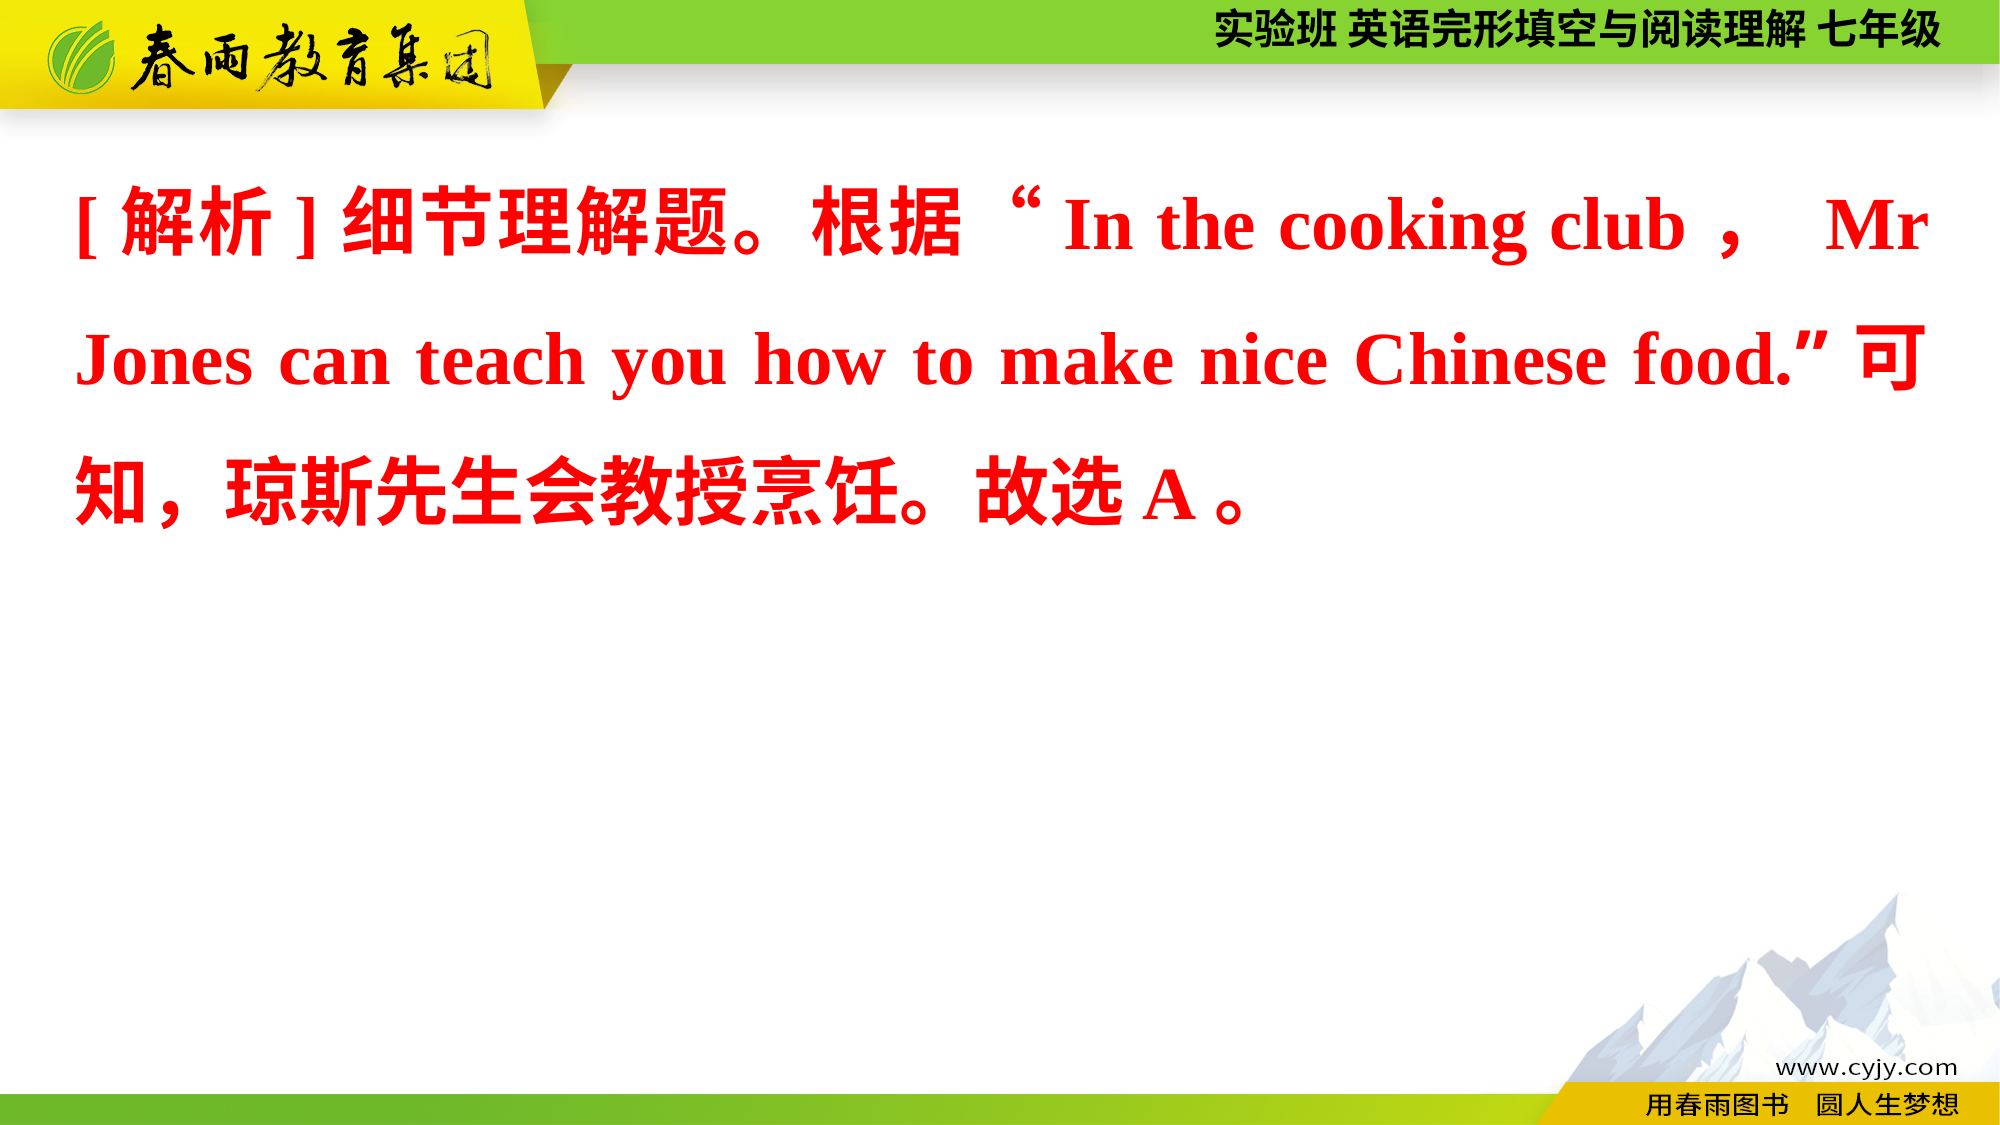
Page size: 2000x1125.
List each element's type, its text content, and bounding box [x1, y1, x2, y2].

picture [0, 0, 2000, 1125]
list [解析]细节理解题。根据“In the cooking club， Mr Jones can teach you how to make nice Chinese food.”可知，琼斯先生会教授烹饪。故选A。 [59, 122, 1944, 530]
